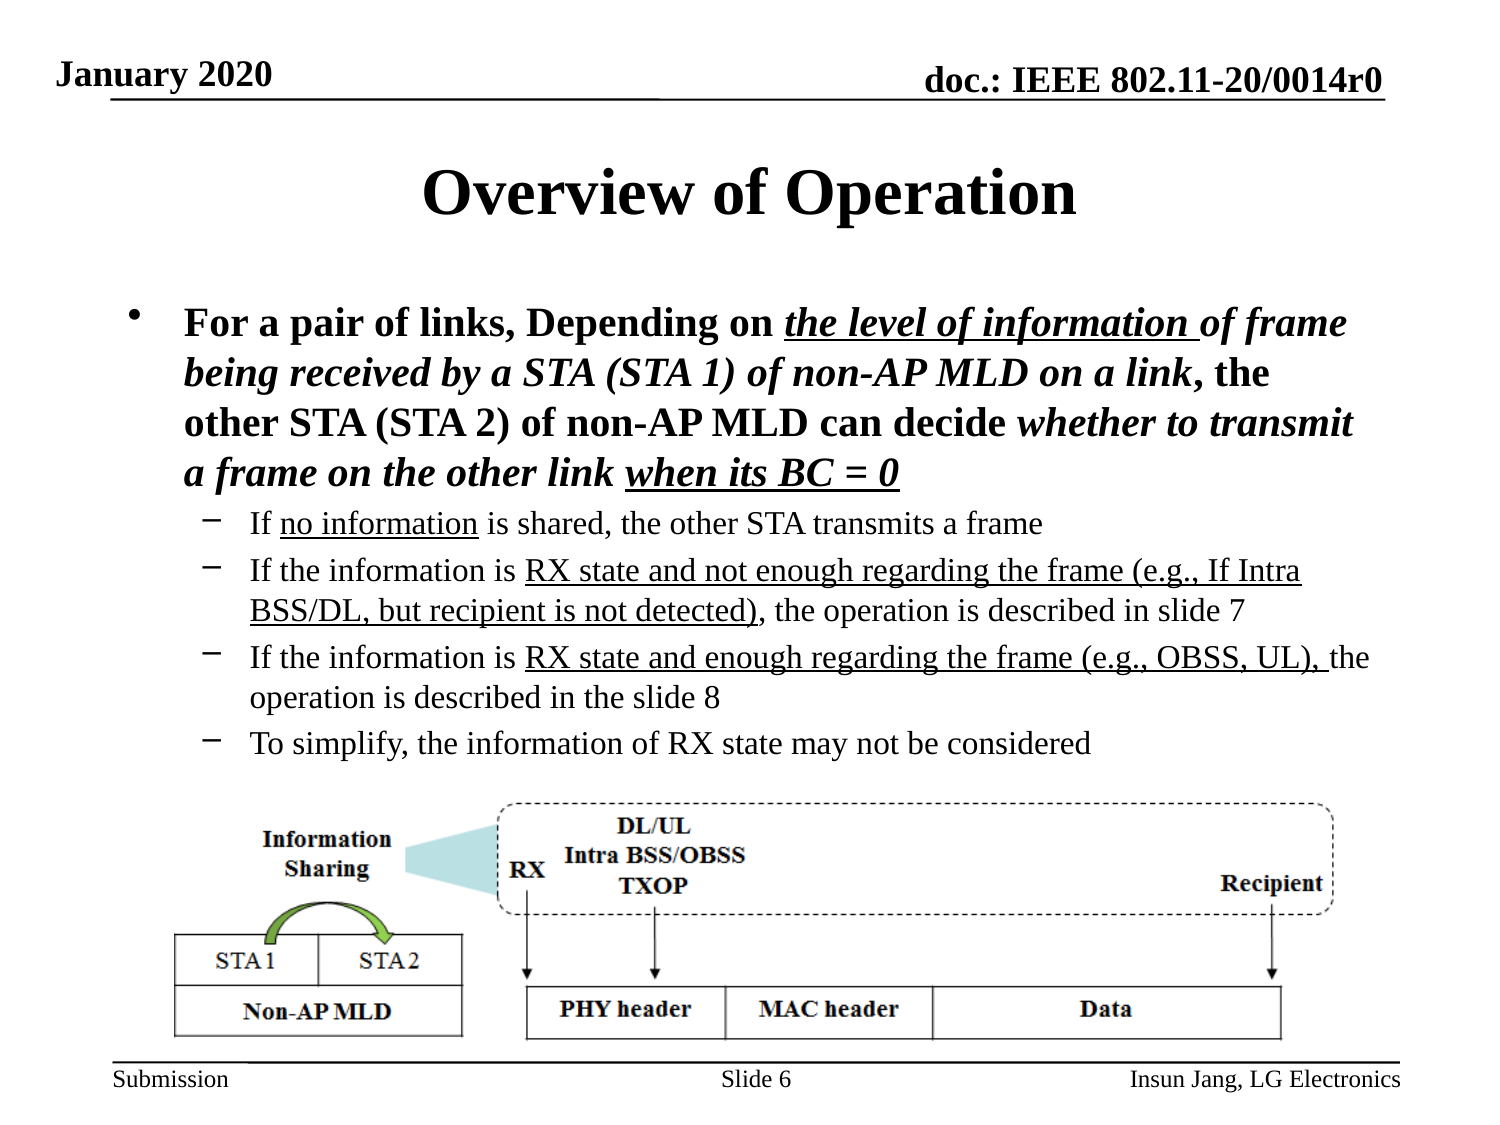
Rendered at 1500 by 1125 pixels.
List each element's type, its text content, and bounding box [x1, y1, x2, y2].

picture [174, 799, 1339, 1041]
title Overview of Operation [112, 112, 1388, 263]
slide_number Slide 6 [712, 1061, 800, 1093]
list For a pair of links, Depending on the level of information of frame being received by a STA (STA 1) of non-AP MLD on a link, the other STA (STA 2) of non-AP MLD can decide whether to transmit a frame on the other link when its BC = 0 If no information is shared, the other STA transmits a frame If the information is RX state and not enough regarding the frame (e.g., If Intra BSS/DL, but recipient is not detected), the operation is described in slide 7 If the information is RX state and enough regarding the frame (e.g., OBSS, UL), the operation is described in the slide 8 To simplify, the information of RX state may not be considered [112, 287, 1388, 1000]
footer Insun Jang, LG Electronics [1125, 1061, 1402, 1093]
